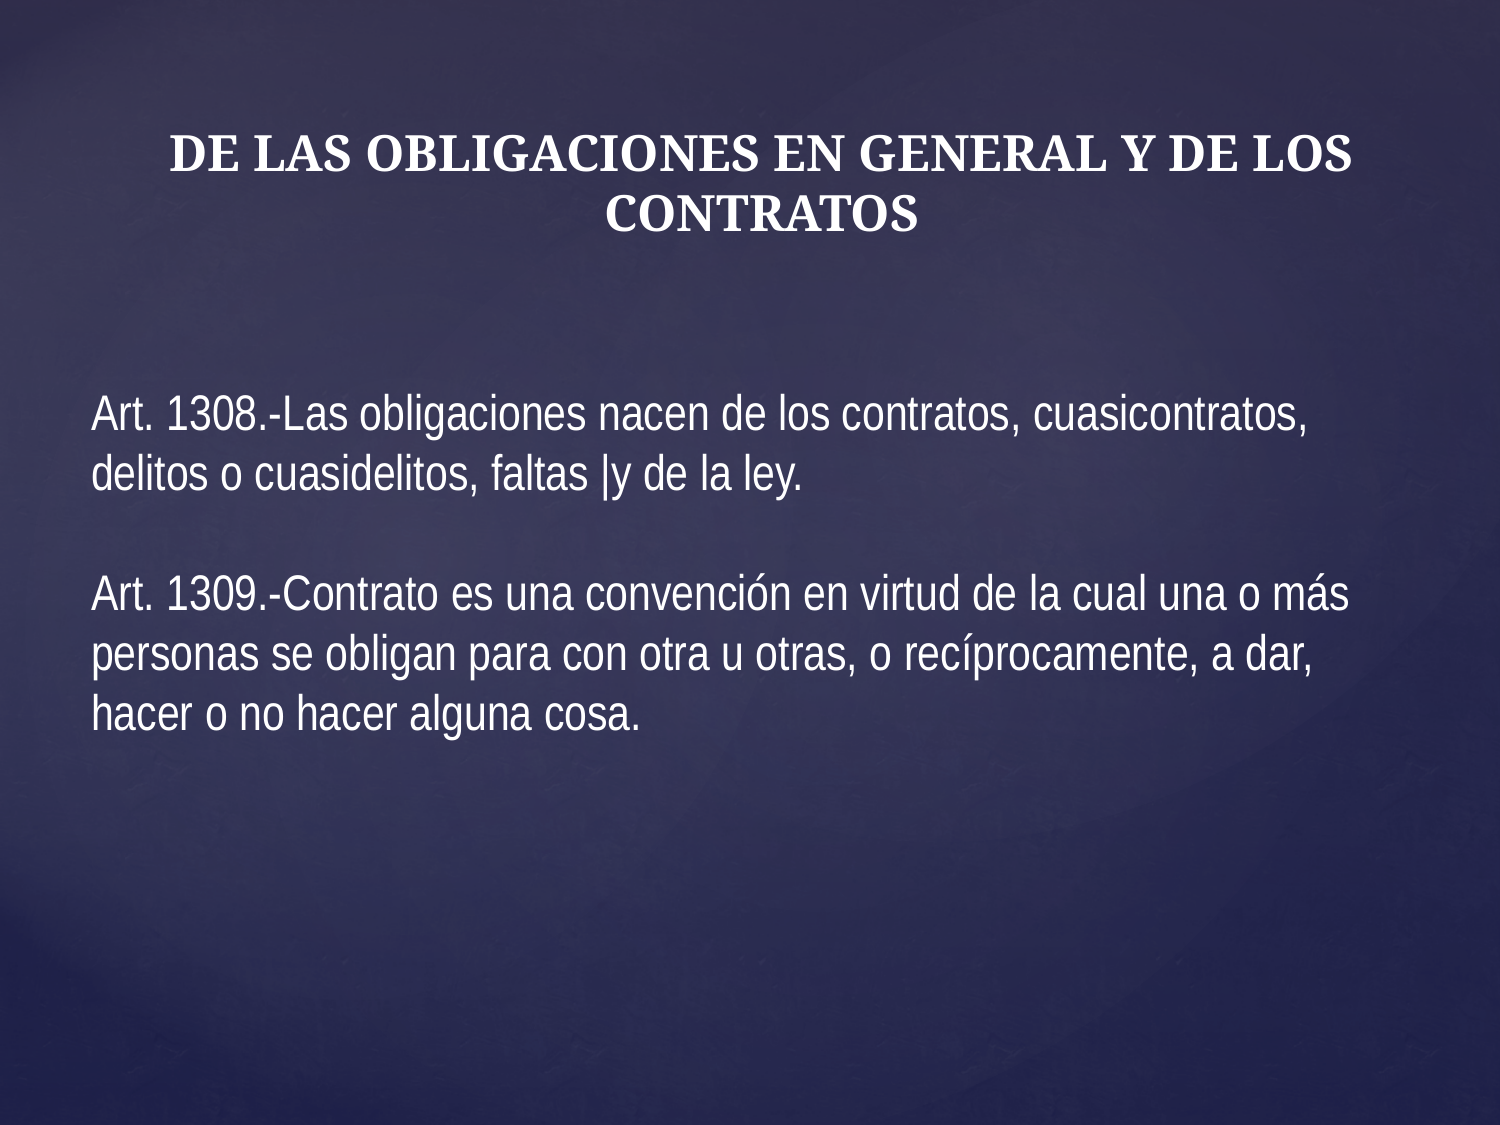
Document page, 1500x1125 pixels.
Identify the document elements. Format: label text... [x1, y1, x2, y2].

text_box DE LAS OBLIGACIONES EN GENERAL Y DE LOS CONTRATOS [76, 114, 1447, 250]
text_box Art. 1308.-Las obligaciones nacen de los contratos, cuasicontratos, delitos o cuasidelitos, faltas |y de la ley. Art. 1309.-Contrato es una convención en virtud de la cual una o más personas se obligan para con otra u otras, o recíprocamente, a dar, hacer o no hacer alguna cosa. [76, 373, 1423, 749]
